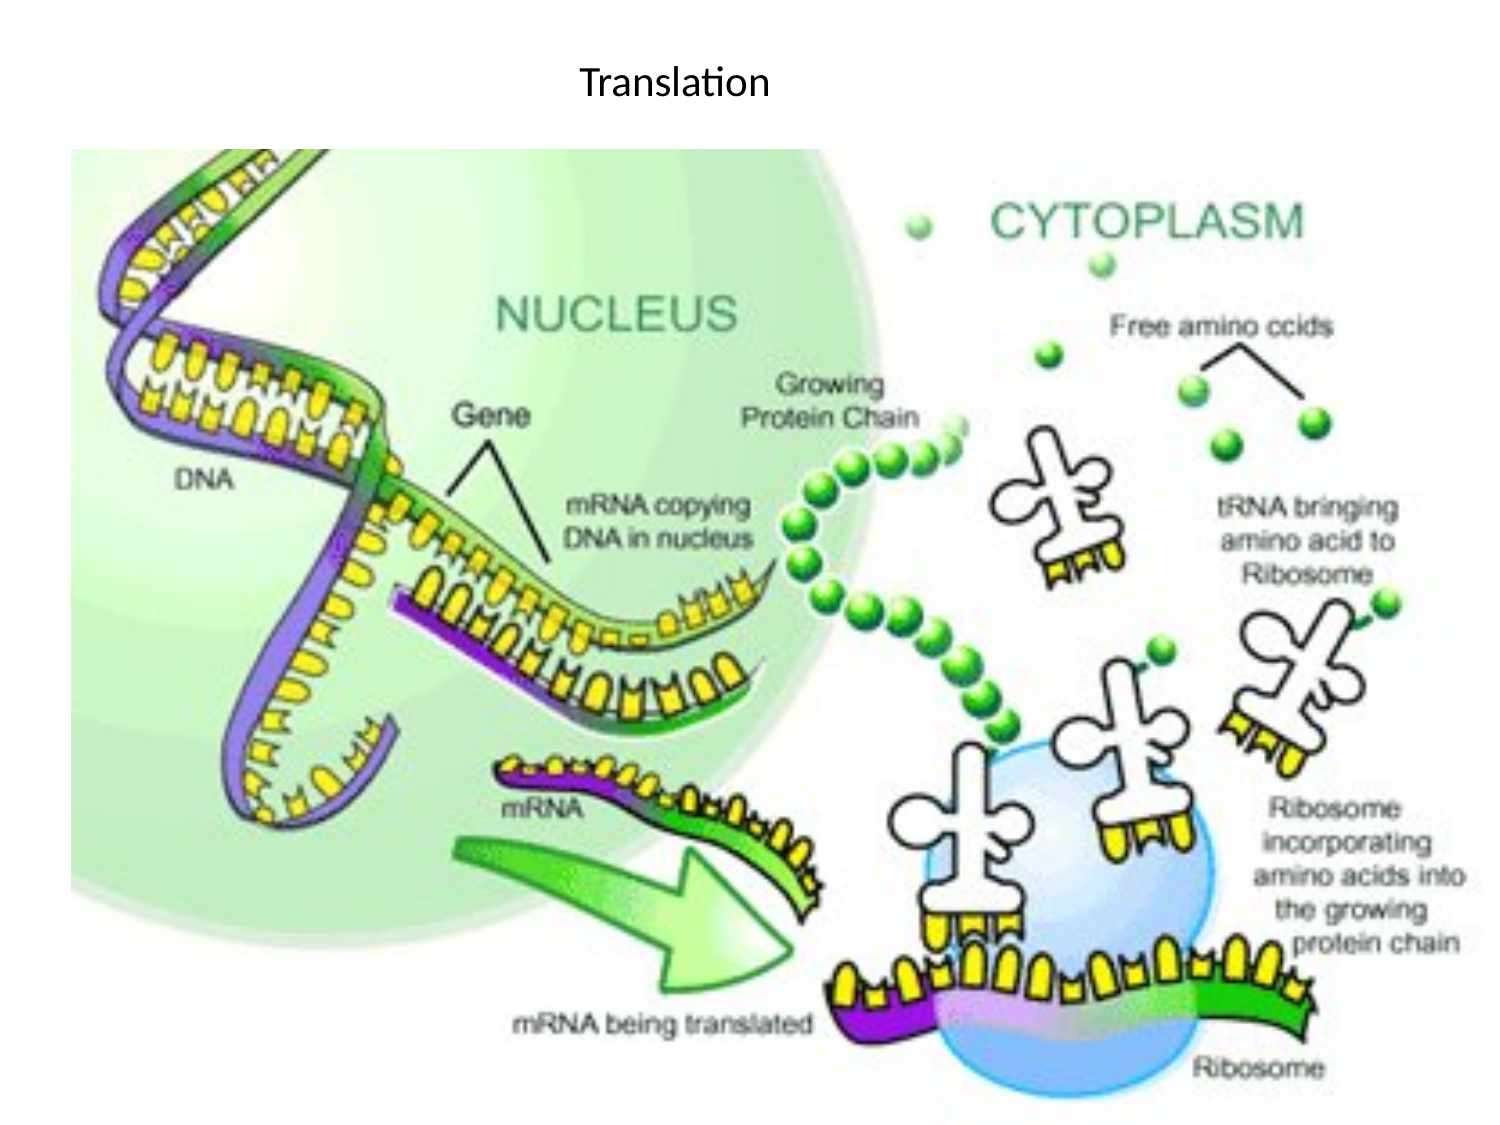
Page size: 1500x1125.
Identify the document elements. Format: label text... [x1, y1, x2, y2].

title Translation [0, 45, 1350, 113]
picture [71, 149, 1497, 1125]
